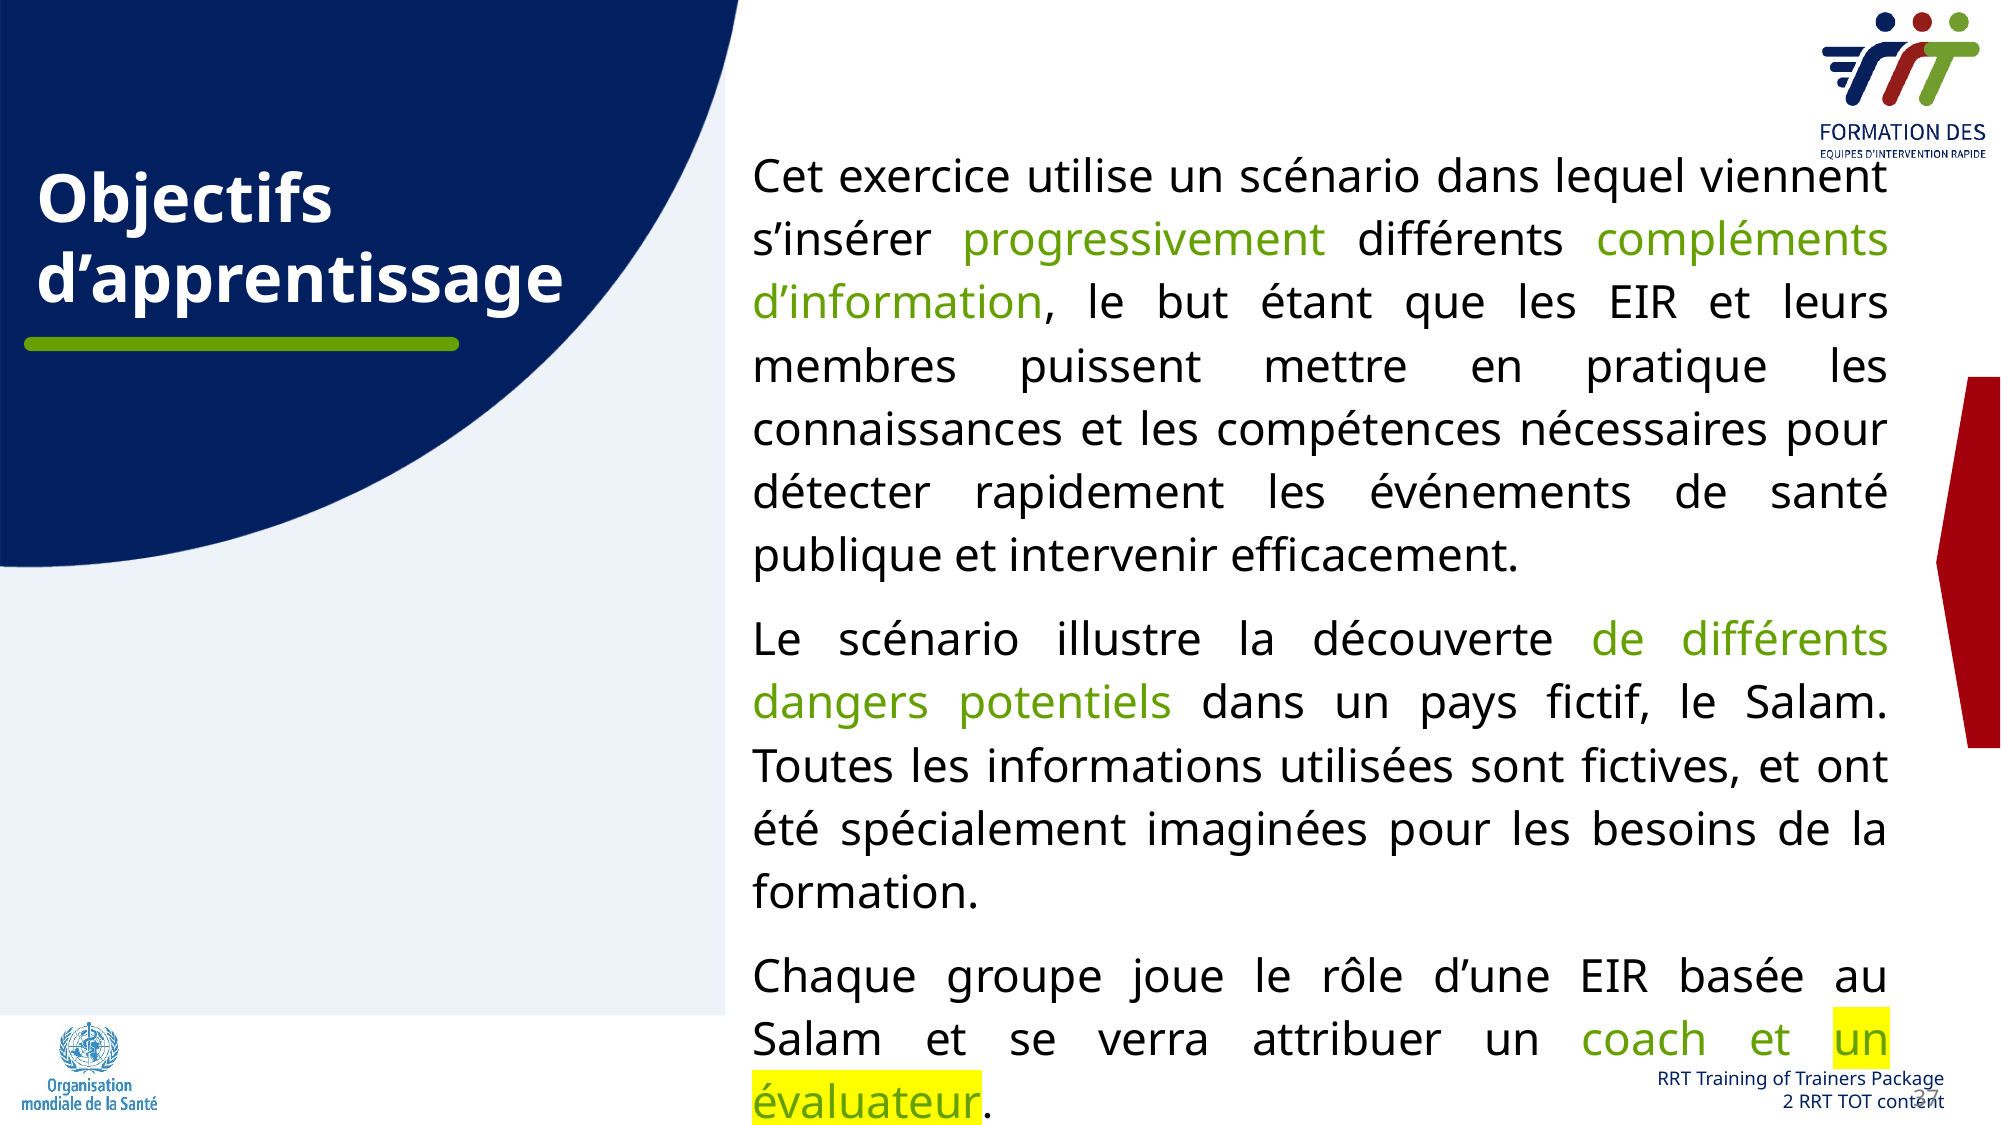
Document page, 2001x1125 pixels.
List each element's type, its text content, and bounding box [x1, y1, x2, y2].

picture [0, 0, 746, 572]
text_box Objectifs d’apprentissage [29, 148, 581, 324]
picture [20, 1020, 158, 1111]
picture [1820, 11, 1986, 160]
text_box Cet exercice utilise un scénario dans lequel viennent s’insérer progressivement différents compléments d’information, le but étant que les EIR et leurs membres puissent mettre en pratique les connaissances et les compétences nécessaires pour détecter rapidement les événements de santé publique et intervenir efficacement. Le scénario illustre la découverte de différents dangers potentiels dans un pays fictif, le Salam. Toutes les informations utilisées sont fictives, et ont été spécialement imaginées pour les besoins de la formation. Chaque groupe joue le rôle d’une EIR basée au Salam et se verra attribuer un coach et un évaluateur. [745, 130, 1898, 1125]
text_box [23, 336, 460, 352]
